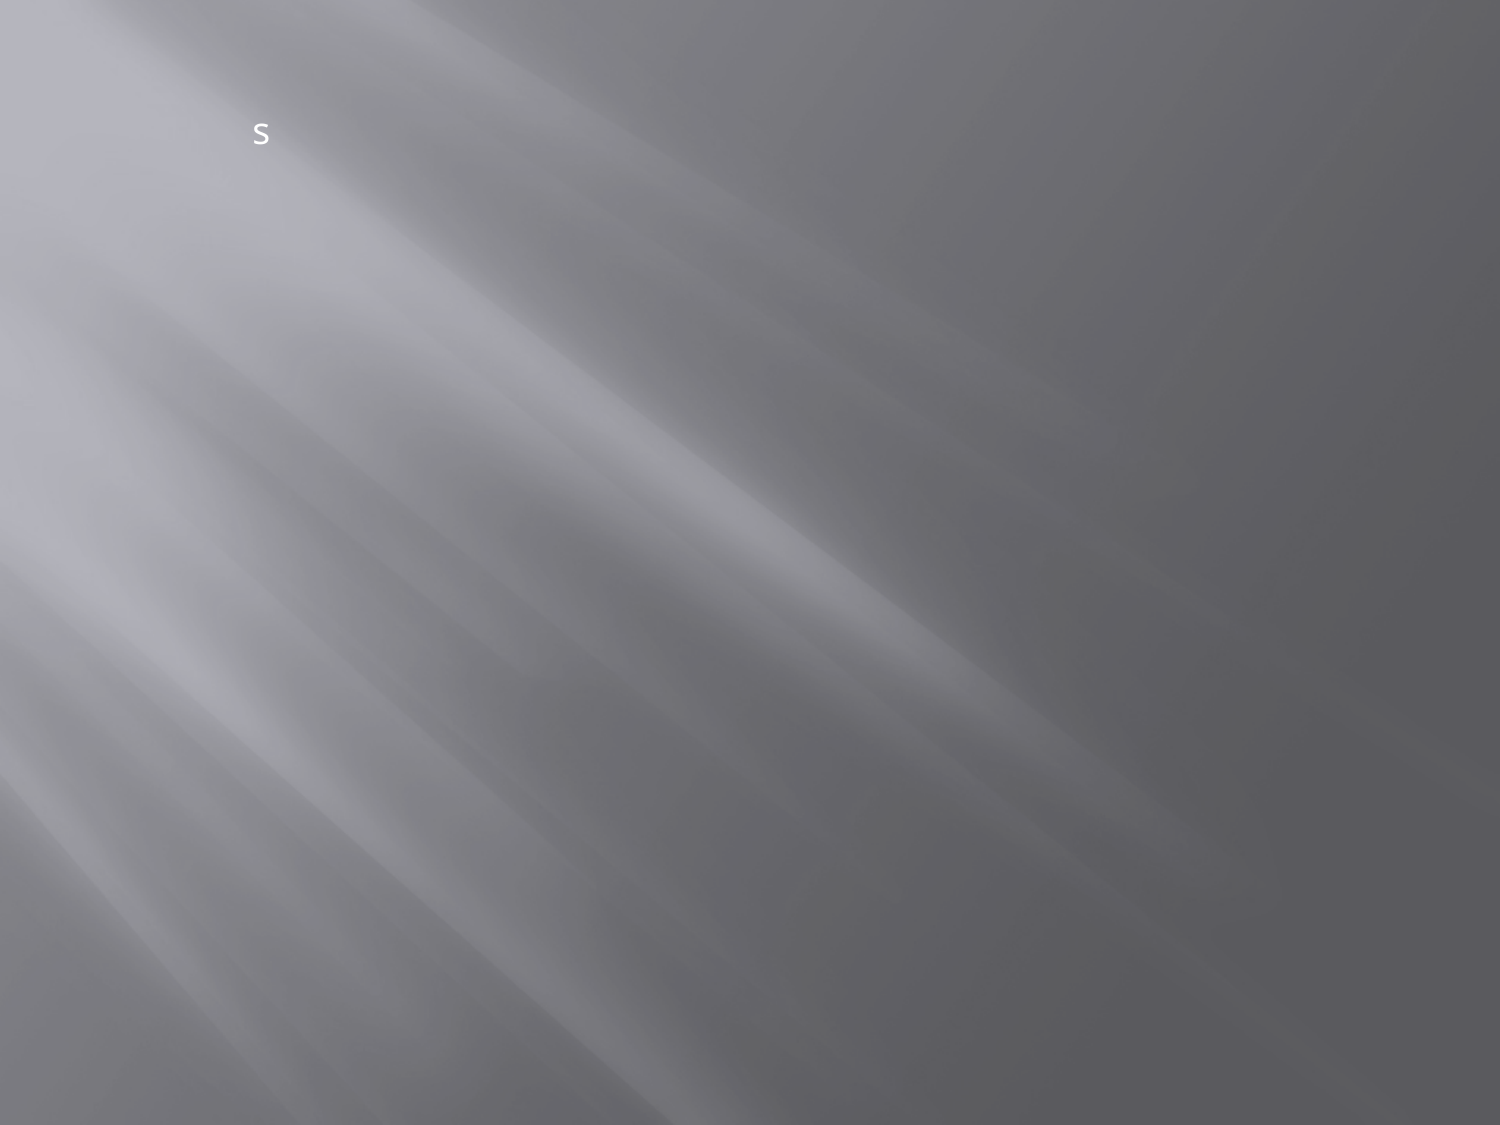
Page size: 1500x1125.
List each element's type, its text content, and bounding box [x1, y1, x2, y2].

text_box s [237, 99, 913, 160]
